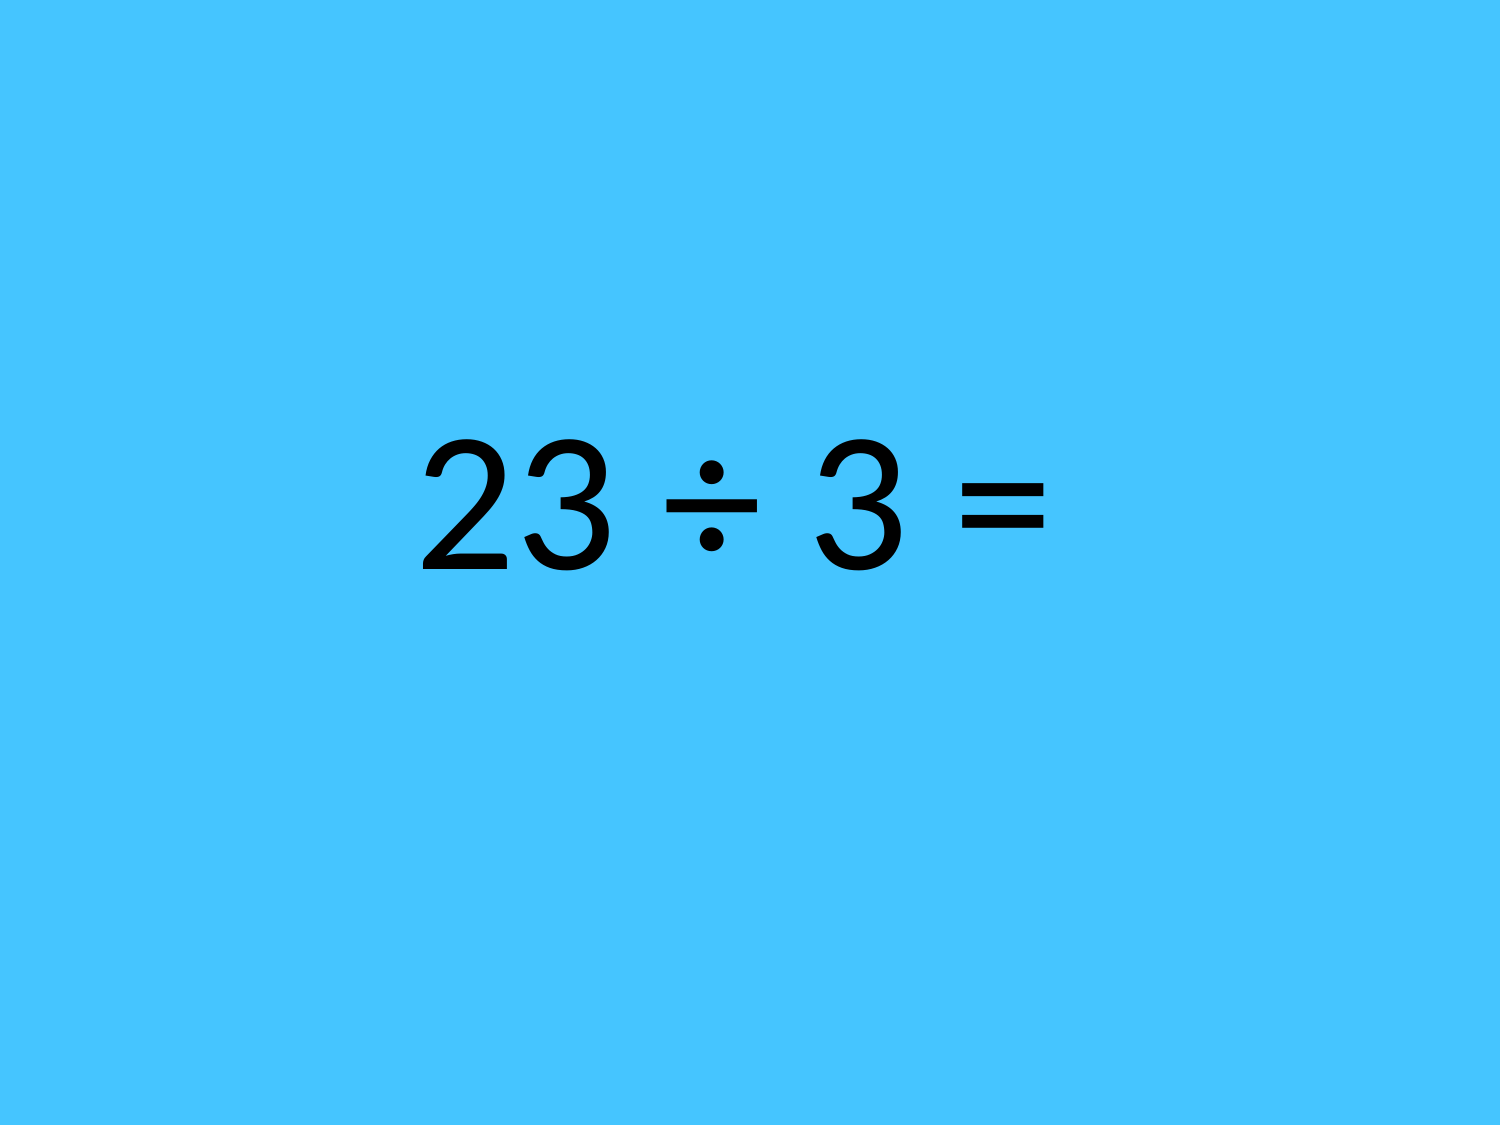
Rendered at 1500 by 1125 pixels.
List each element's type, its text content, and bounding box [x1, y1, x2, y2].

text_box 23 ÷ 3 = [399, 362, 1138, 618]
